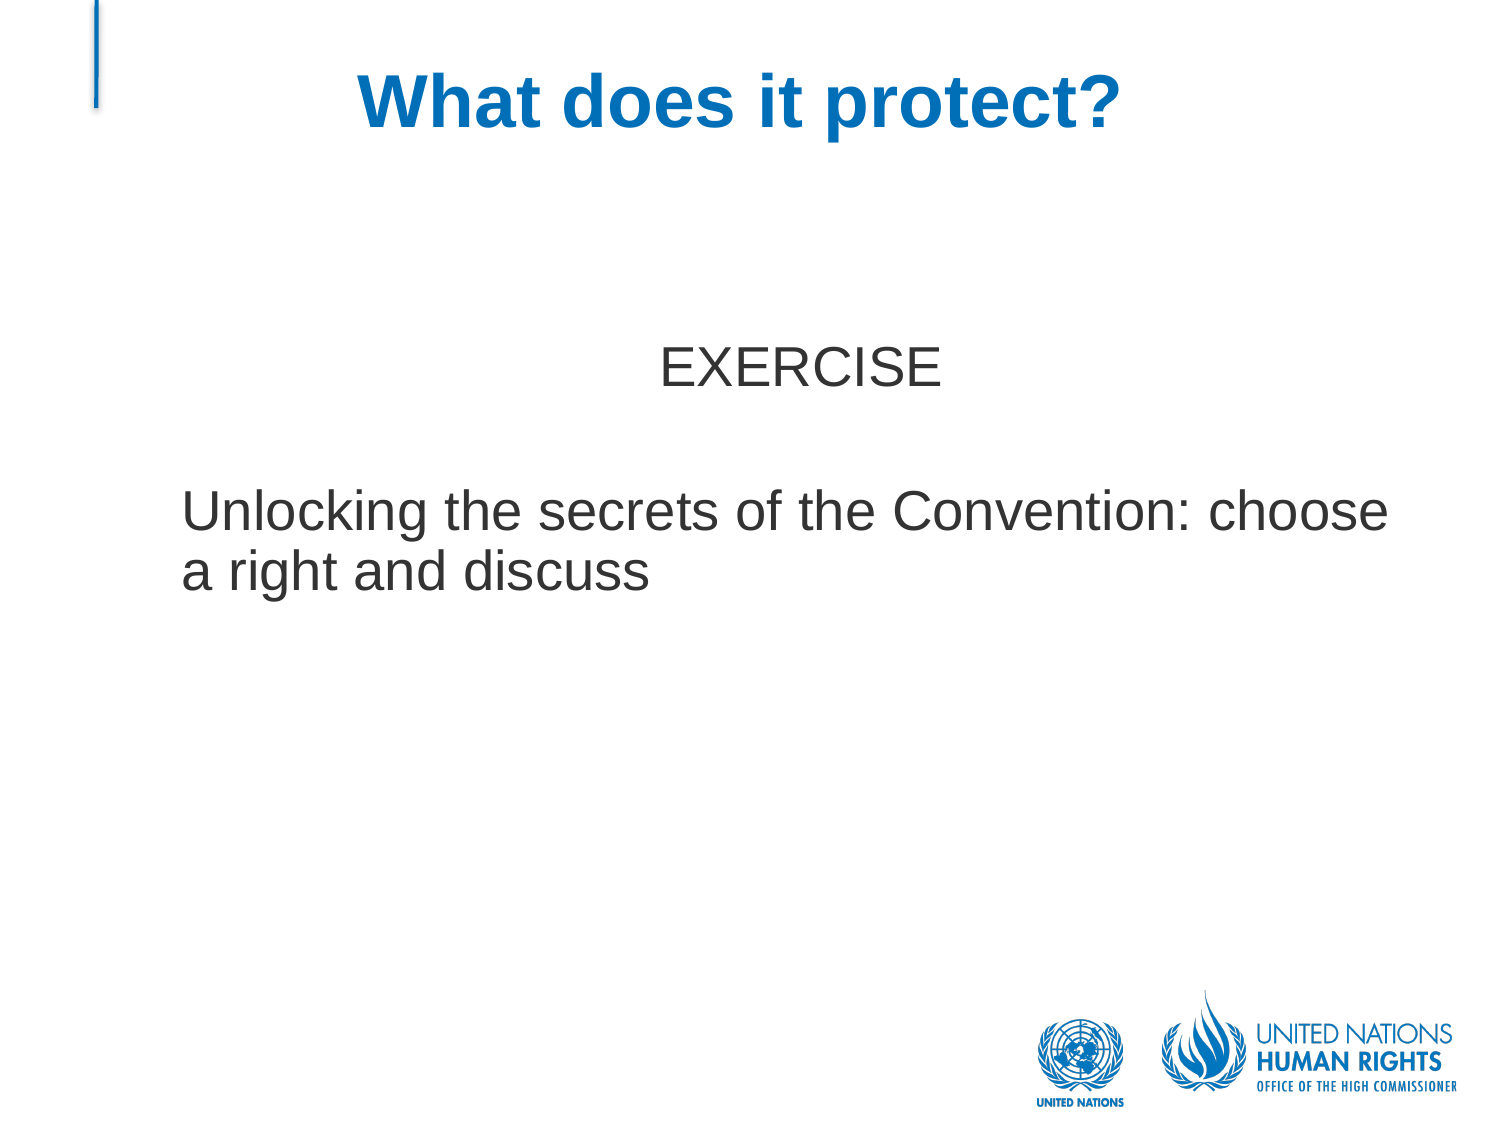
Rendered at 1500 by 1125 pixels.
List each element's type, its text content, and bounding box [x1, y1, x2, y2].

title What does it protect? [45, 45, 1437, 224]
text_box EXERCISE Unlocking the secrets of the Convention: choose a right and discuss [166, 179, 1437, 939]
picture [1037, 990, 1457, 1107]
